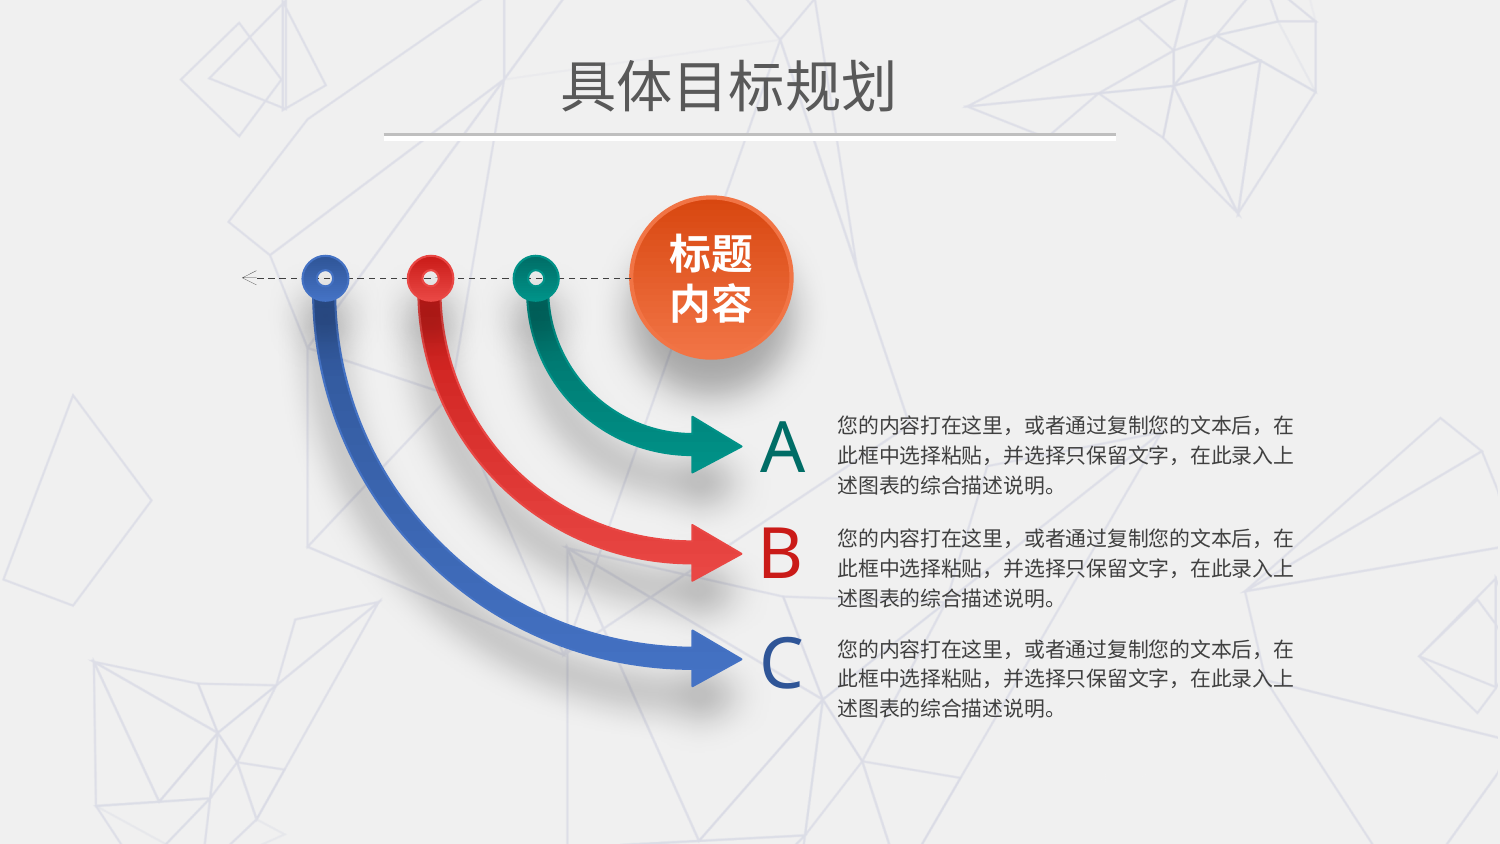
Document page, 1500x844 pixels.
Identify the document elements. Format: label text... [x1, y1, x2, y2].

text_box [513, 255, 559, 301]
text_box B [748, 503, 813, 598]
text_box 您的内容打在这里，或者通过复制您的文本后，在此框中选择粘贴，并选择只保留文字，在此录入上述图表的综合描述说明。 [828, 402, 1306, 502]
text_box C [750, 612, 814, 708]
picture [0, 0, 1498, 844]
title 具体目标规划 [280, 51, 1178, 136]
text_box [318, 353, 742, 687]
text_box [540, 347, 742, 473]
text_box 标题内容 [631, 197, 792, 358]
text_box [426, 352, 742, 581]
text_box [302, 255, 349, 301]
text_box [407, 255, 454, 301]
text_box A [751, 397, 816, 492]
text_box 您的内容打在这里，或者通过复制您的文本后，在此框中选择粘贴，并选择只保留文字，在此录入上述图表的综合描述说明。 [828, 515, 1306, 615]
text_box 您的内容打在这里，或者通过复制您的文本后，在此框中选择粘贴，并选择只保留文字，在此录入上述图表的综合描述说明。 [828, 626, 1306, 726]
